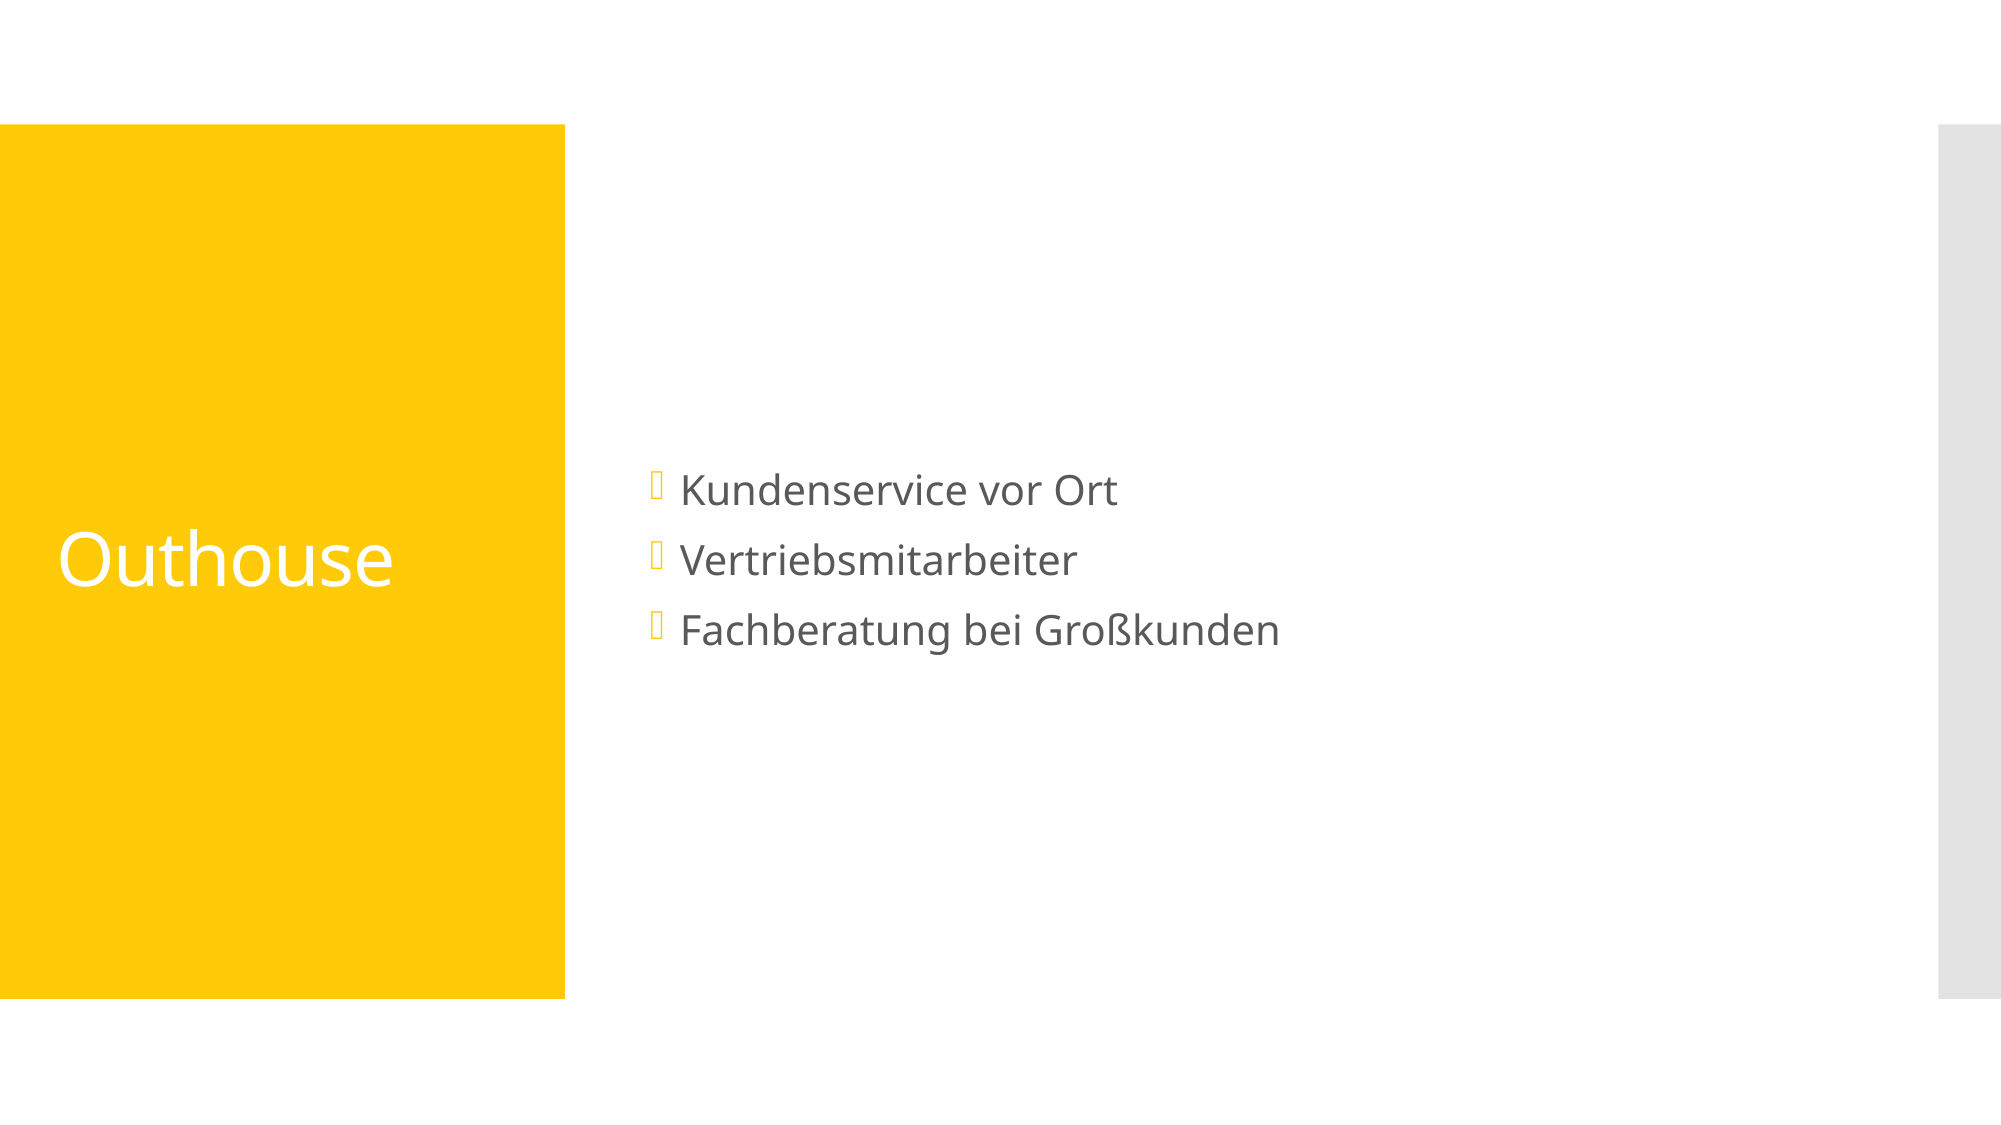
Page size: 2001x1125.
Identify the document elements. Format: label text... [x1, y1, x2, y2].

list Kundenservice vor Ort Vertriebsmitarbeiter Fachberatung bei Großkunden [634, 141, 1835, 982]
title Outhouse [41, 184, 525, 940]
